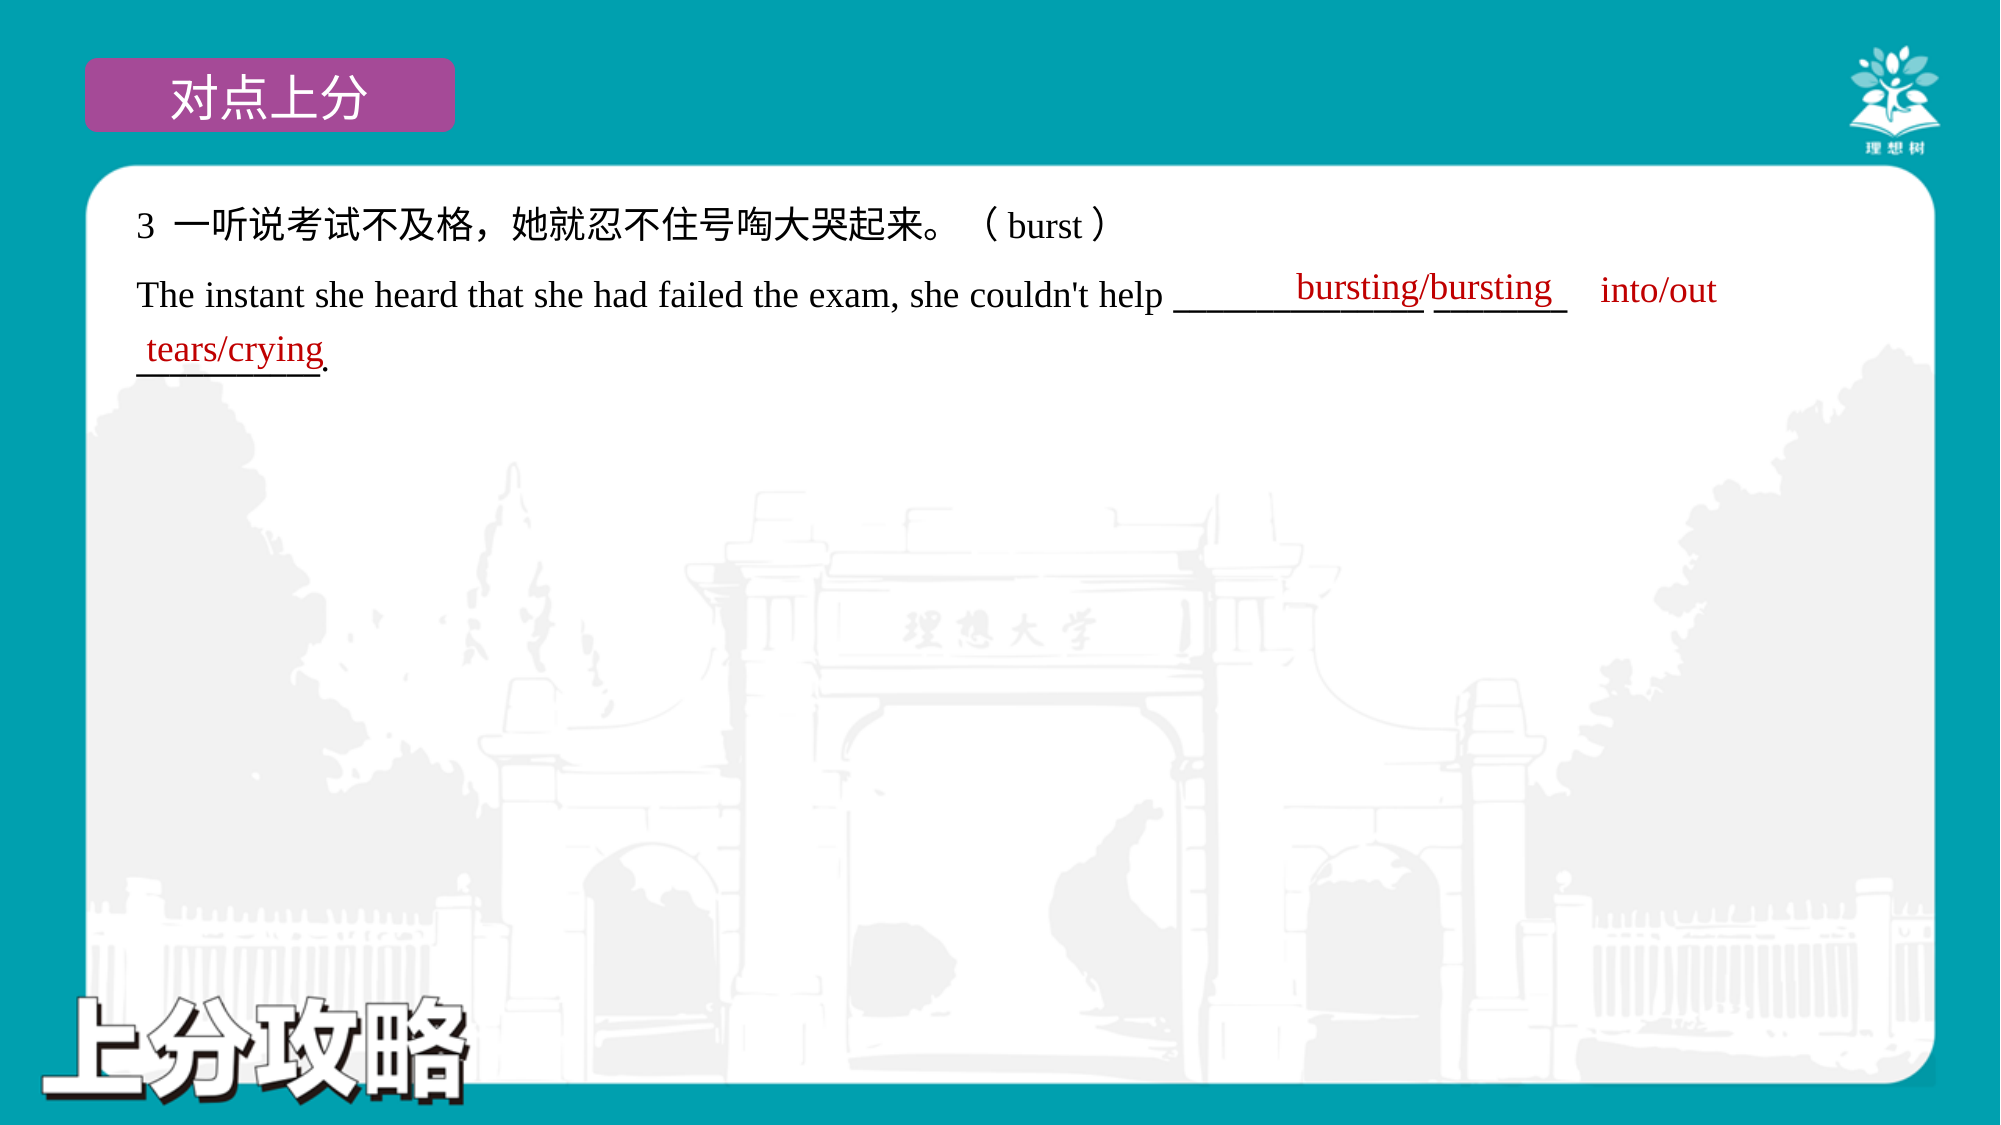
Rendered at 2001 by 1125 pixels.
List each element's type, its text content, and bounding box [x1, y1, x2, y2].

text_box into/out [1586, 240, 1731, 303]
picture [0, 0, 2000, 1125]
text_box bursting/bursting [1282, 238, 1567, 300]
text_box 3 一听说考试不及格，她就忍不住号啕大哭起来。（burst） The instant she heard that she had failed the exam, she couldn't help _______________ ________ ___________. [136, 177, 1865, 373]
text_box tears/crying [133, 304, 338, 363]
